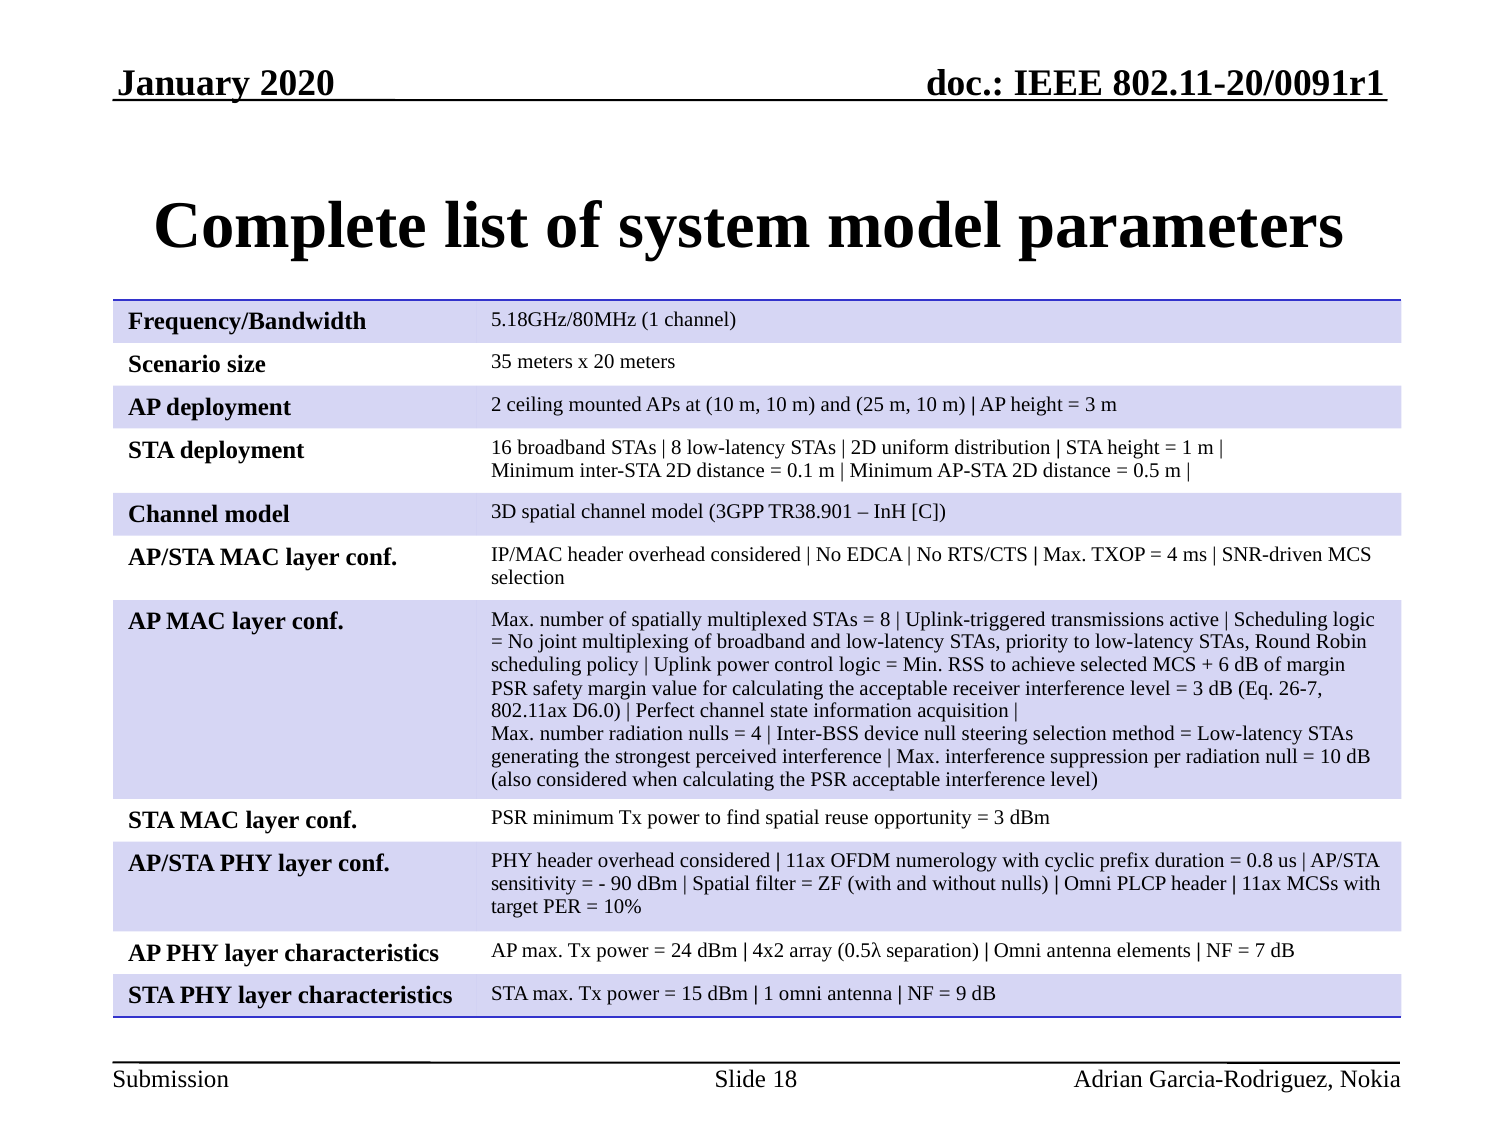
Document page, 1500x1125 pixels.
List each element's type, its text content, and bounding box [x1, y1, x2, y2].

table_header 5.18GHz/80MHz (1 channel) [476, 301, 1401, 343]
table_cell AP max. Tx power = 24 dBm | 4x2 array (0.5λ separation) | Omni antenna elements | NF = 7 dB [476, 931, 1401, 974]
table_cell Scenario size [113, 343, 476, 386]
table_cell Max. number of spatially multiplexed STAs = 8 | Uplink-triggered transmissions active | Scheduling logic = No joint multiplexing of broadband and low-latency STAs, priority to low-latency STAs, Round Robin scheduling policy | Uplink power control logic = Min. RSS to achieve selected MCS + 6 dB of margin PSR safety margin value for calculating the acceptable receiver interference level = 3 dB (Eq. 26-7, 802.11ax D6.0) | Perfect channel state information acquisition | Max. number radiation nulls = 4 | Inter-BSS device null steering selection method = Low-latency STAs generating the strongest perceived interference | Max. interference suppression per radiation null = 10 dB (also considered when calculating the PSR acceptable interference level) [476, 600, 1401, 799]
text_box January 2020 [117, 58, 507, 104]
table_cell 2 ceiling mounted APs at (10 m, 10 m) and (25 m, 10 m) | AP height = 3 m [476, 386, 1401, 428]
table_cell PHY header overhead considered | 11ax OFDM numerology with cyclic prefix duration = 0.8 us | AP/STA sensitivity = - 90 dBm | Spatial filter = ZF (with and without nulls) | Omni PLCP header | 11ax MCSs with target PER = 10% [476, 842, 1401, 931]
table_cell 3D spatial channel model (3GPP TR38.901 – InH [C]) [476, 493, 1401, 536]
table_cell AP/STA MAC layer conf. [113, 536, 476, 600]
table_cell Channel model [113, 493, 476, 536]
table_cell STA max. Tx power = 15 dBm | 1 omni antenna | NF = 9 dB [476, 974, 1401, 1016]
table_cell PSR minimum Tx power to find spatial reuse opportunity = 3 dBm [476, 799, 1401, 842]
table_cell AP deployment [113, 386, 476, 428]
title Complete list of system model parameters [74, 149, 1426, 291]
table_cell STA PHY layer characteristics [113, 974, 476, 1016]
table_header Frequency/Bandwidth [113, 301, 476, 343]
table_cell STA deployment [113, 428, 476, 493]
table_cell AP/STA PHY layer conf. [113, 842, 476, 931]
table_cell 35 meters x 20 meters [476, 343, 1401, 386]
footer Adrian Garcia-Rodriguez, Nokia [878, 1061, 1402, 1093]
table_cell AP MAC layer conf. [113, 600, 476, 799]
table_cell STA MAC layer conf. [113, 799, 476, 842]
table_cell AP PHY layer characteristics [113, 931, 476, 974]
slide_number Slide 18 [712, 1061, 800, 1123]
table_cell IP/MAC header overhead considered | No EDCA | No RTS/CTS | Max. TXOP = 4 ms | SNR-driven MCS selection [476, 536, 1401, 600]
table_cell 16 broadband STAs | 8 low-latency STAs | 2D uniform distribution | STA height = 1 m | Minimum inter-STA 2D distance = 0.1 m | Minimum AP-STA 2D distance = 0.5 m | [476, 428, 1401, 493]
